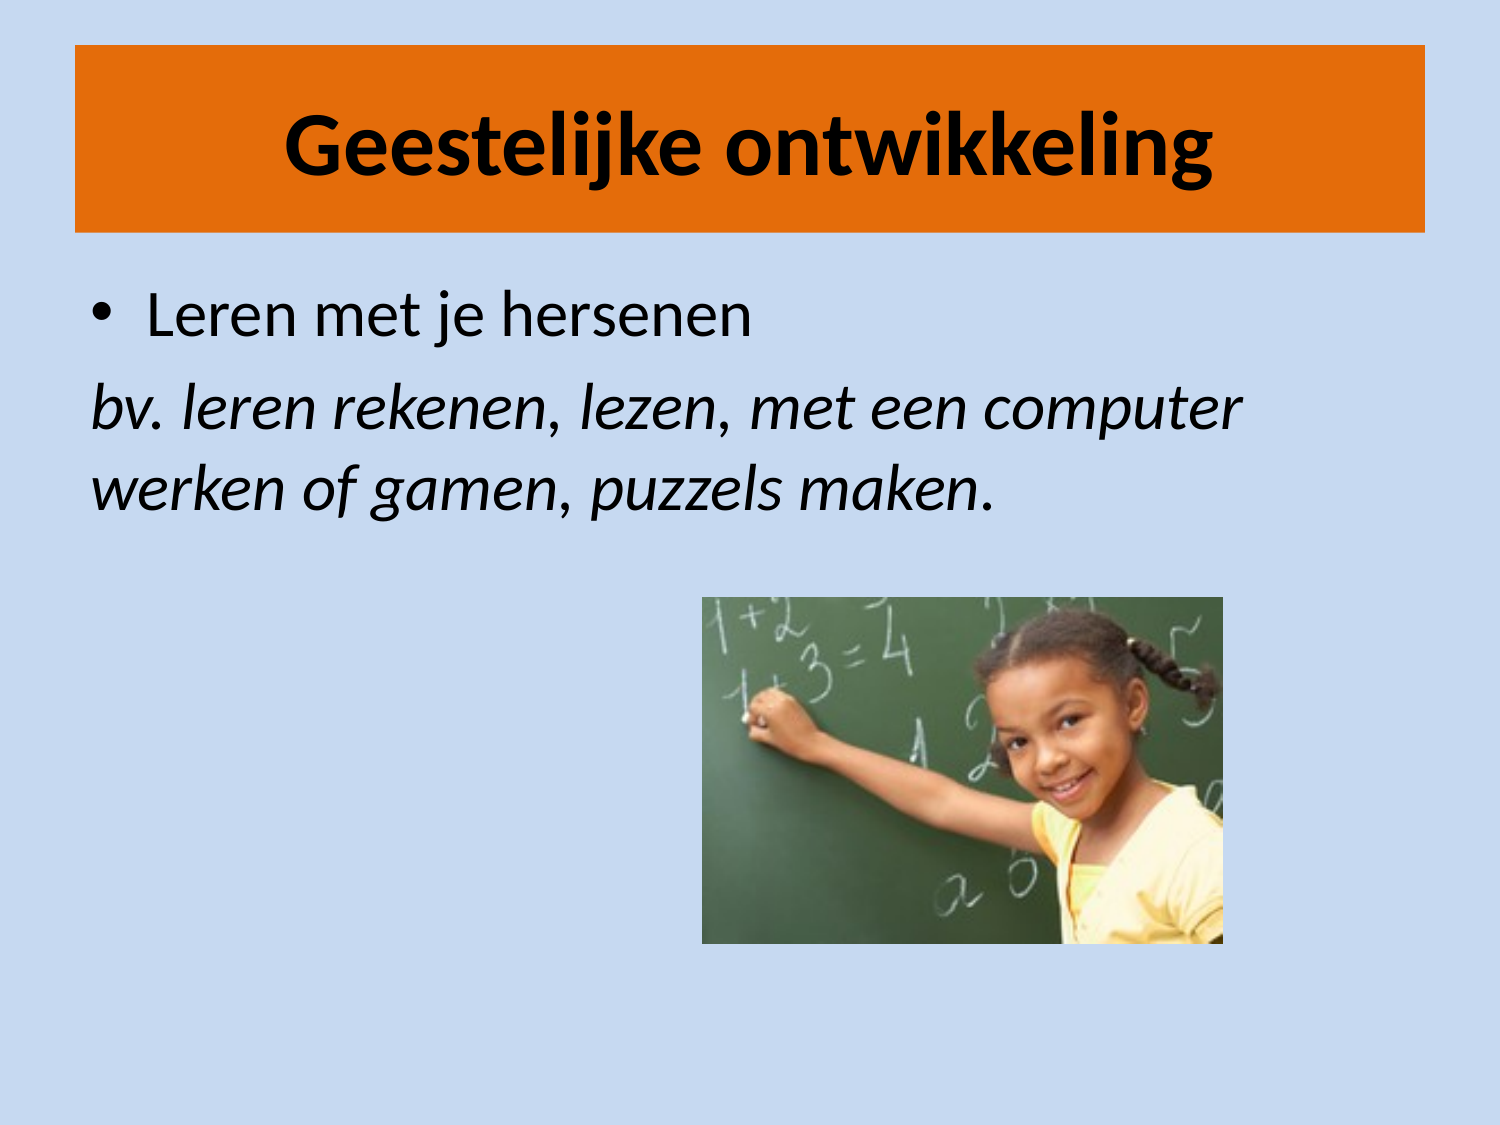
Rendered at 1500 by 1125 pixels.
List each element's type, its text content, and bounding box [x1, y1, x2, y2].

title Geestelijke ontwikkeling [75, 45, 1425, 233]
list Leren met je hersenen bv. leren rekenen, lezen, met een computer werken of gamen, puzzels maken. [75, 262, 1425, 1005]
picture [702, 597, 1223, 944]
